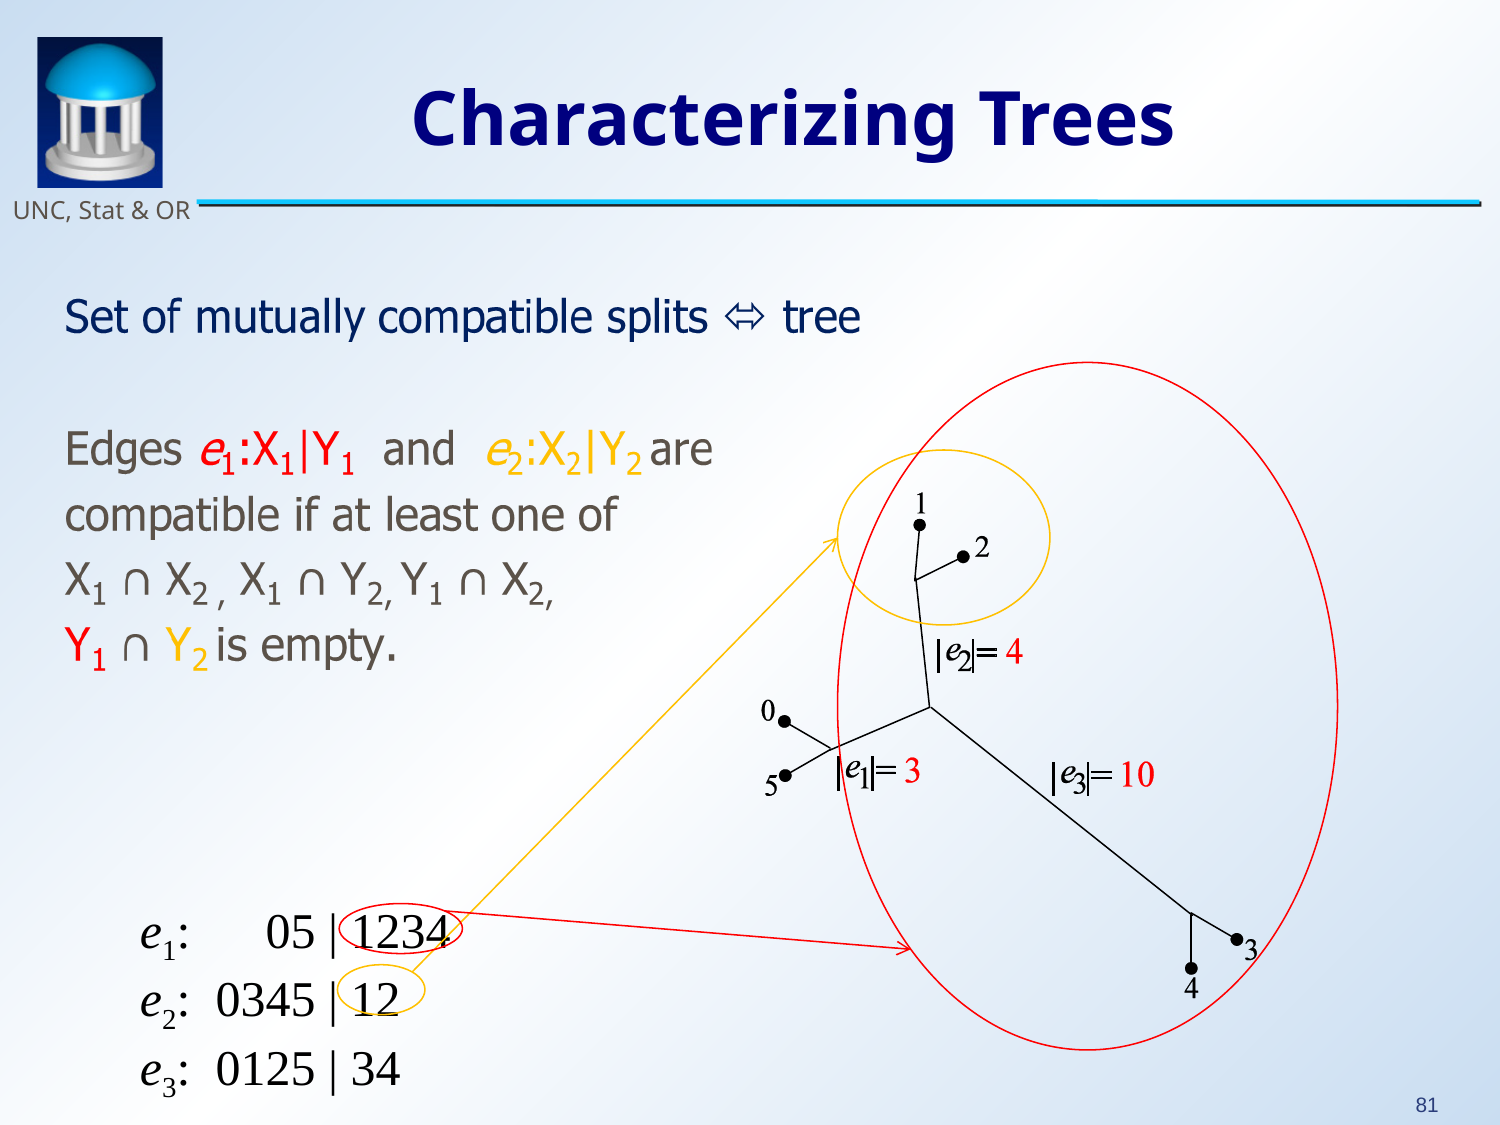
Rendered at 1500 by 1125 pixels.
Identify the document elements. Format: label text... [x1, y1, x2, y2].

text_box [411, 537, 838, 973]
text_box e1: 05 | 1234 e2: 0345 | 12 e3: 0125 | 34 [50, 871, 475, 1111]
text_box [966, 1007, 1209, 1050]
text_box [856, 452, 918, 487]
text_box [894, 362, 1338, 947]
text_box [299, 599, 406, 888]
title Characterizing Trees [274, 74, 1313, 156]
text_box [339, 903, 406, 954]
list [37, 274, 888, 1038]
picture [760, 489, 1261, 999]
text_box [444, 910, 911, 950]
text_box [337, 964, 425, 1015]
text_box [125, 510, 326, 638]
